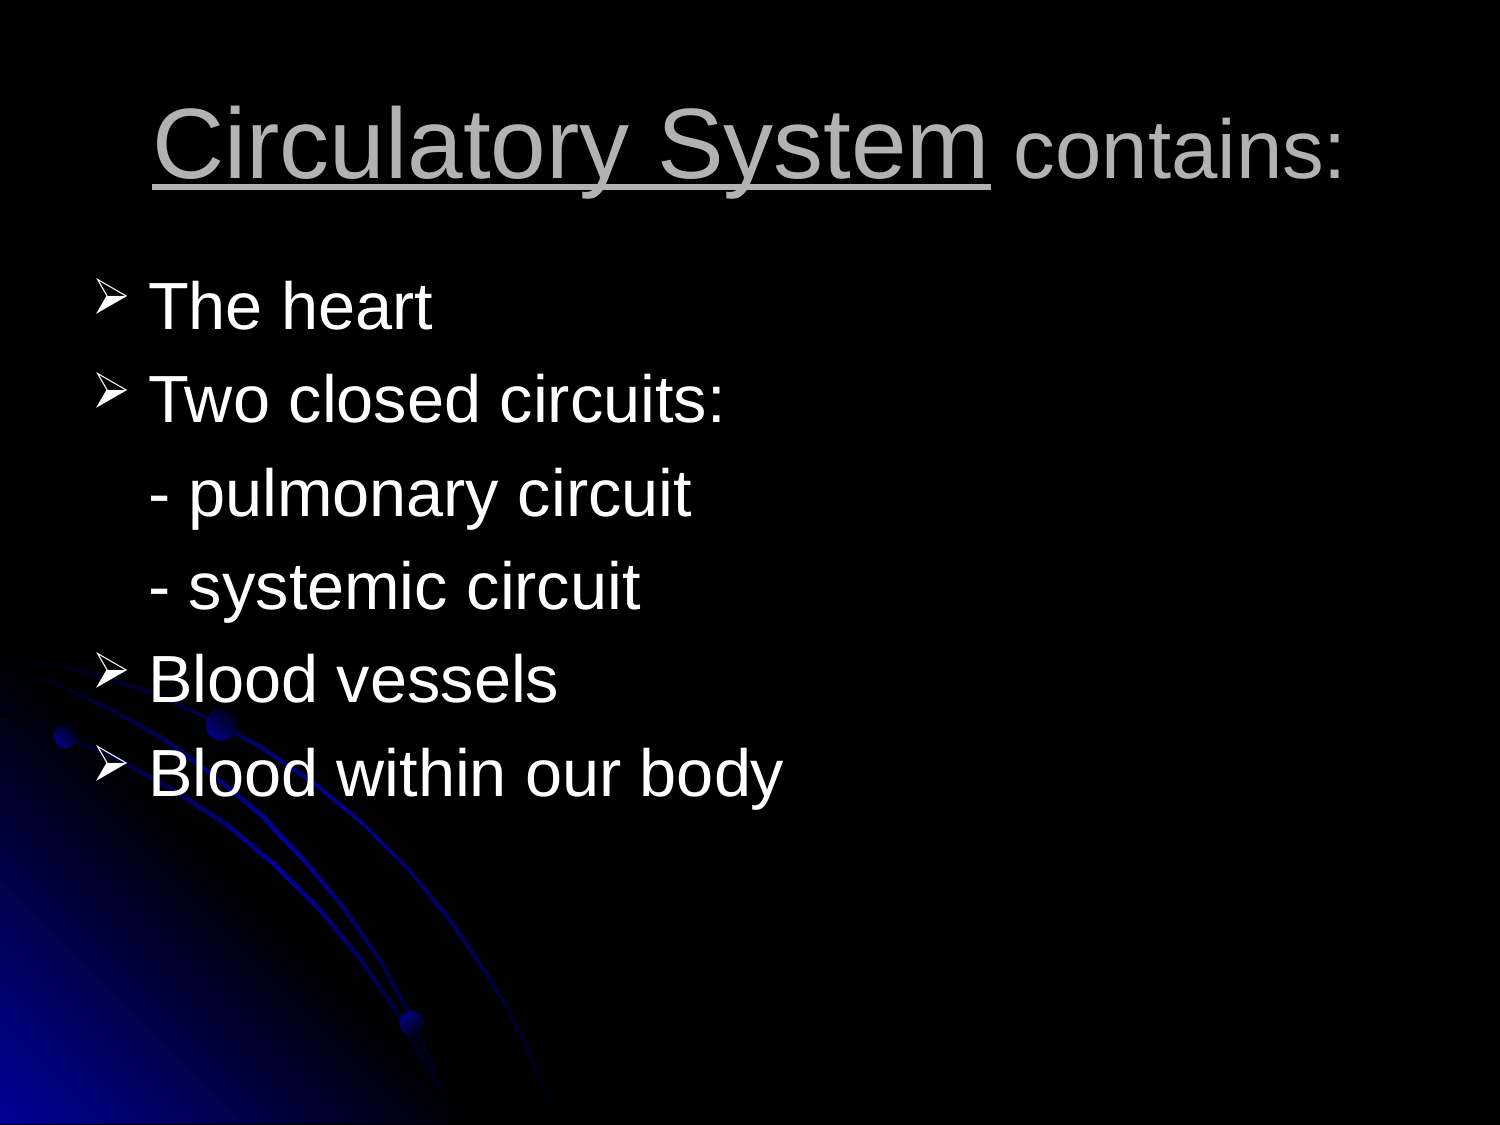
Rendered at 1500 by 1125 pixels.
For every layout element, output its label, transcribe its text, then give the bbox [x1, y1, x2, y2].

list The heart Two closed circuits: - pulmonary circuit - systemic circuit Blood vessels Blood within our body [76, 255, 1428, 999]
title Circulatory System contains: [74, 45, 1426, 233]
